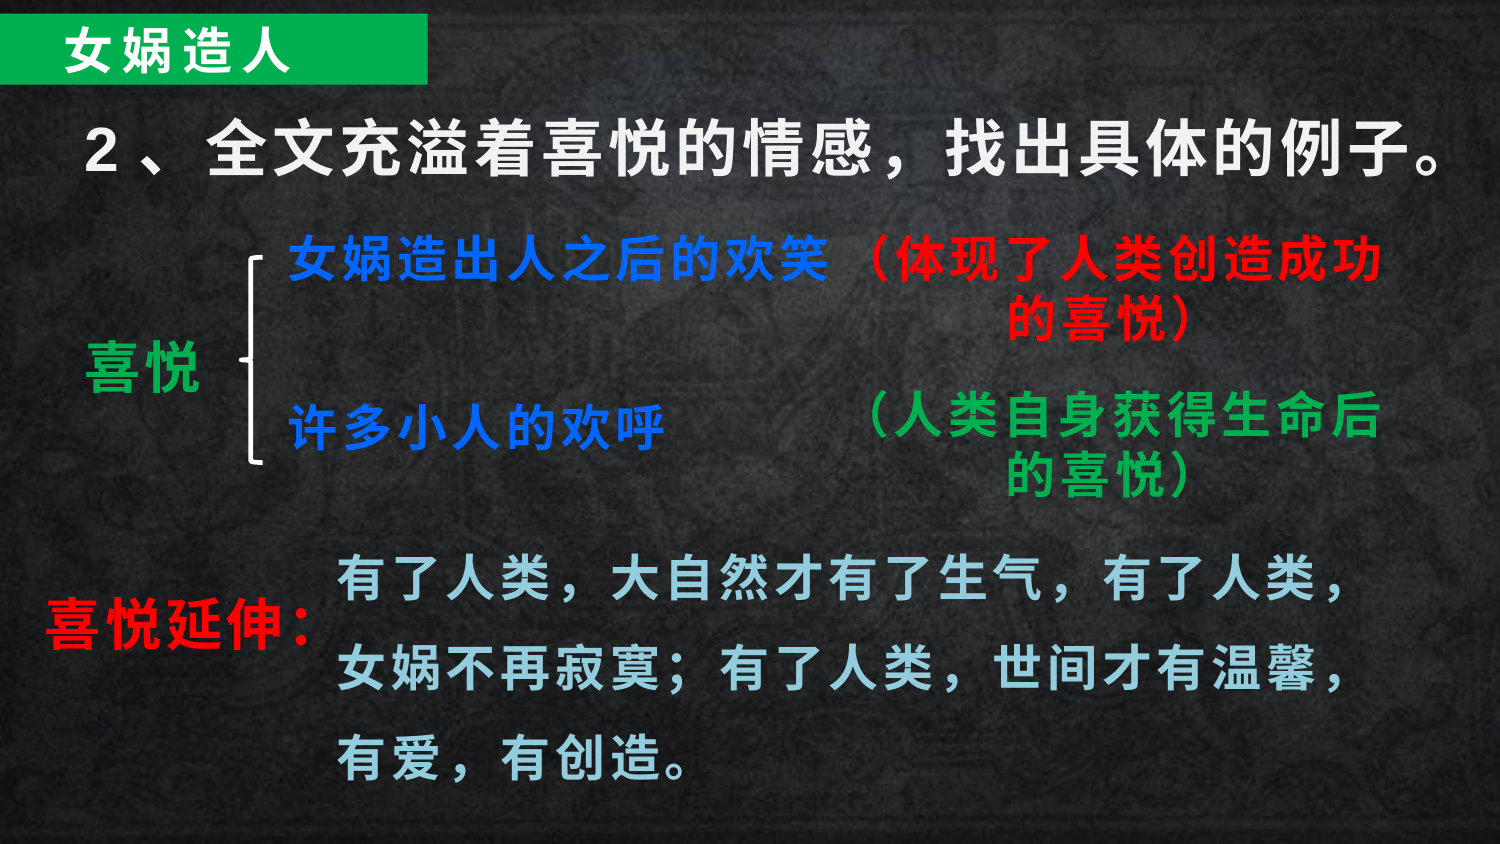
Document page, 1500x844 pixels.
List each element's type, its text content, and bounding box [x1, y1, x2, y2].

text_box （体现了人类创造成功的喜悦） [816, 221, 1411, 354]
text_box 有了人类，大自然才有了生气，有了人类，女娲不再寂寞；有了人类，世间才有温馨，有爱，有创造。 [325, 510, 1348, 792]
text_box （人类自身获得生命后的喜悦） [801, 378, 1424, 510]
text_box 女娲造人 [0, 13, 428, 85]
text_box 许多小人的欢呼 [276, 390, 700, 462]
picture [0, 0, 1500, 844]
text_box [241, 257, 261, 463]
text_box 喜悦延伸： [32, 583, 325, 663]
text_box 喜悦 [72, 326, 242, 406]
text_box 2、全文充溢着喜悦的情感，找出具体的例子。 [72, 102, 1445, 165]
text_box 女娲造出人之后的欢笑 [276, 221, 816, 294]
